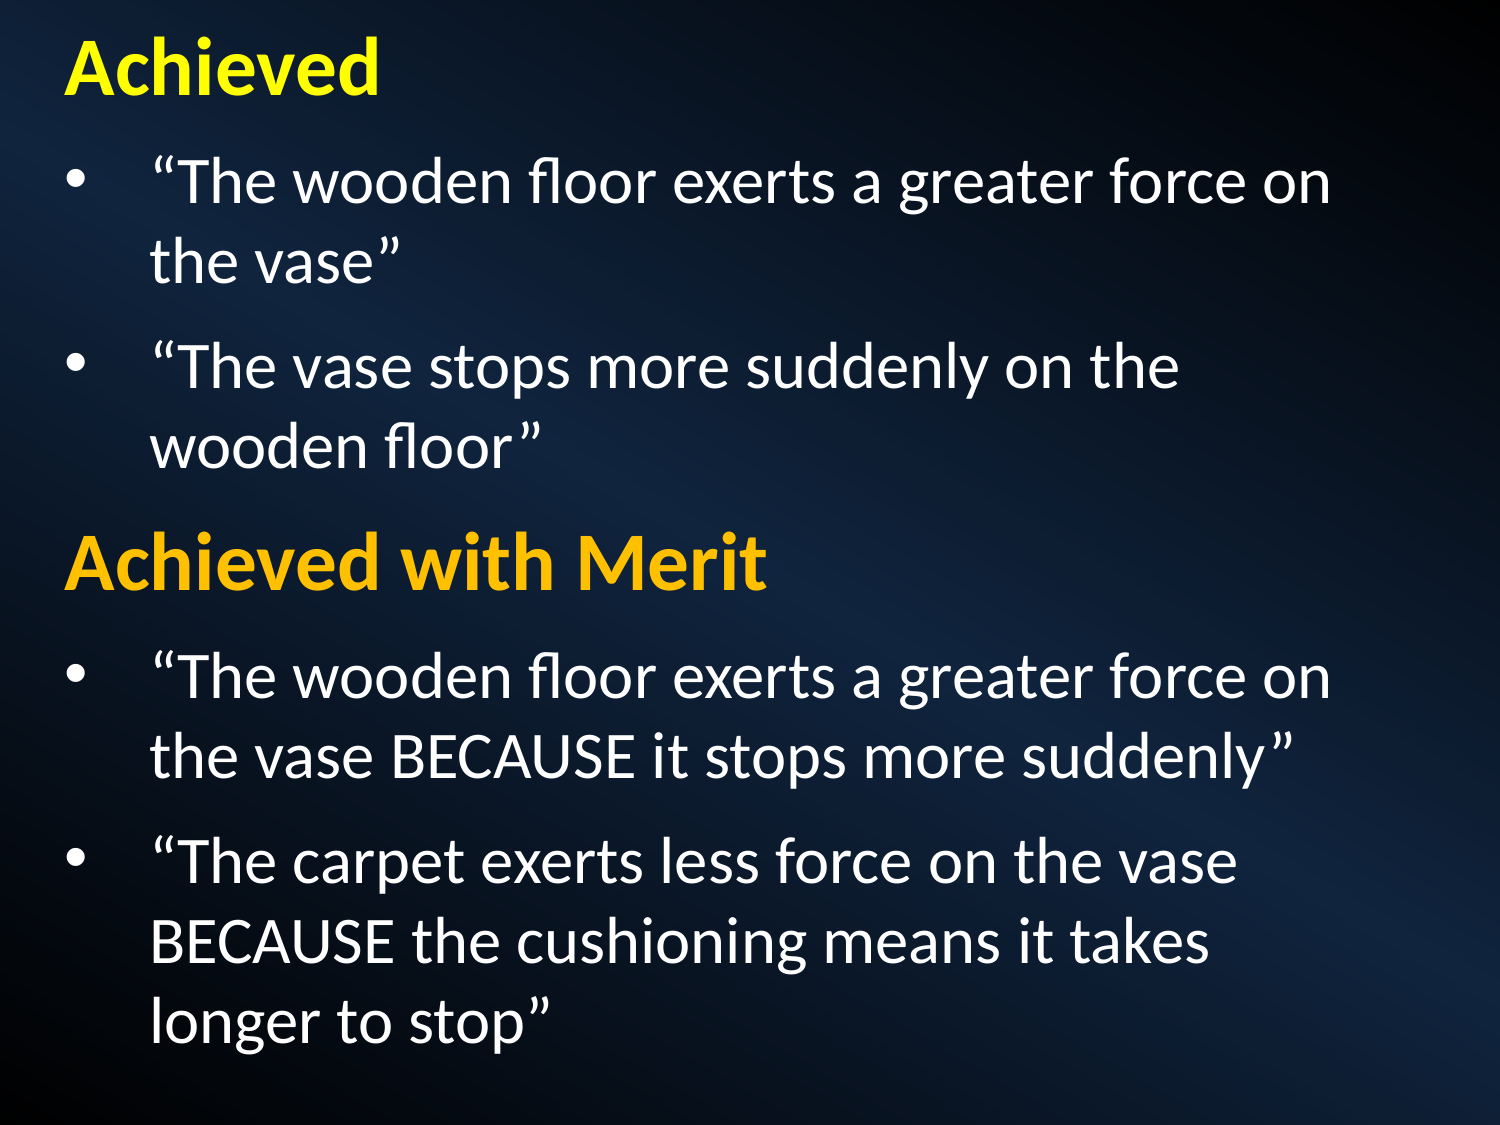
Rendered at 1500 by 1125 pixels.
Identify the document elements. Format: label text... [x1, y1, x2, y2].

text_box Achieved “The wooden floor exerts a greater force on the vase” “The vase stops more suddenly on the wooden floor” Achieved with Merit “The wooden floor exerts a greater force on the vase BECAUSE it stops more suddenly” “The carpet exerts less force on the vase BECAUSE the cushioning means it takes longer to stop” [49, 4, 1413, 1064]
